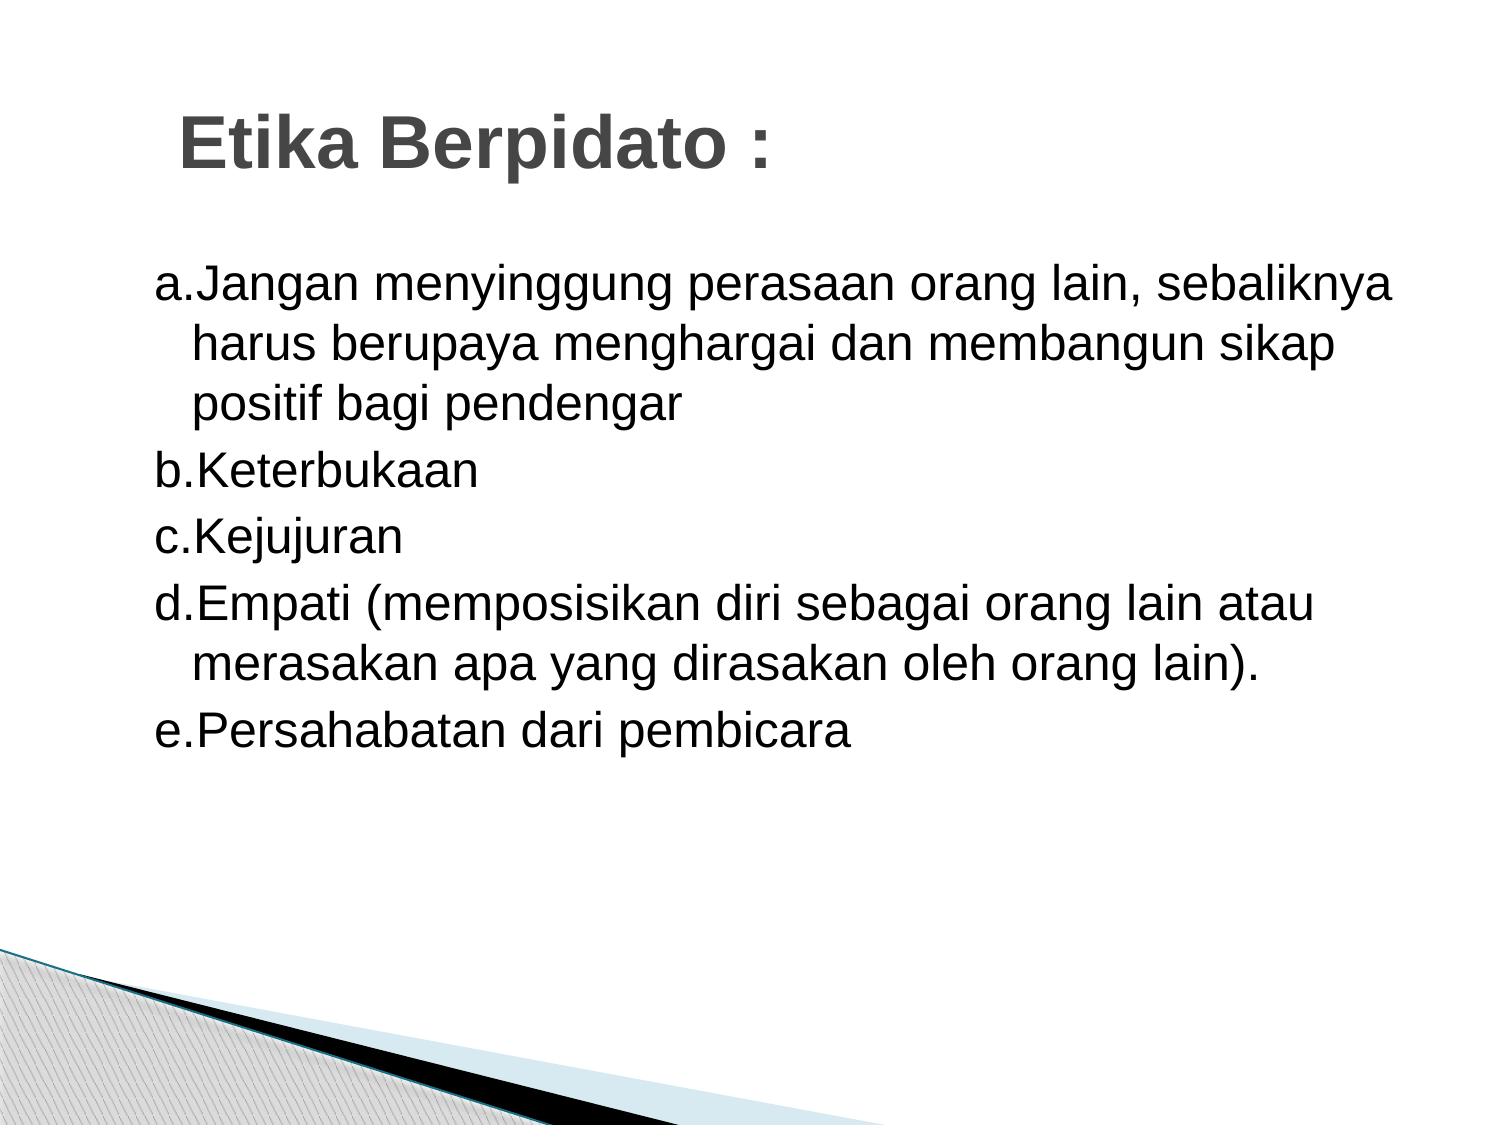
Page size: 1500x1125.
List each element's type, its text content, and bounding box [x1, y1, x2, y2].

title Etika Berpidato : [164, 45, 1425, 233]
list a.Jangan menyinggung perasaan orang lain, sebaliknya harus berupaya menghargai dan membangun sikap positif bagi pendengar b.Keterbukaan c.Kejujuran d.Empati (memposisikan diri sebagai orang lain atau merasakan apa yang dirasakan oleh orang lain). e.Persahabatan dari pembicara [75, 243, 1425, 986]
